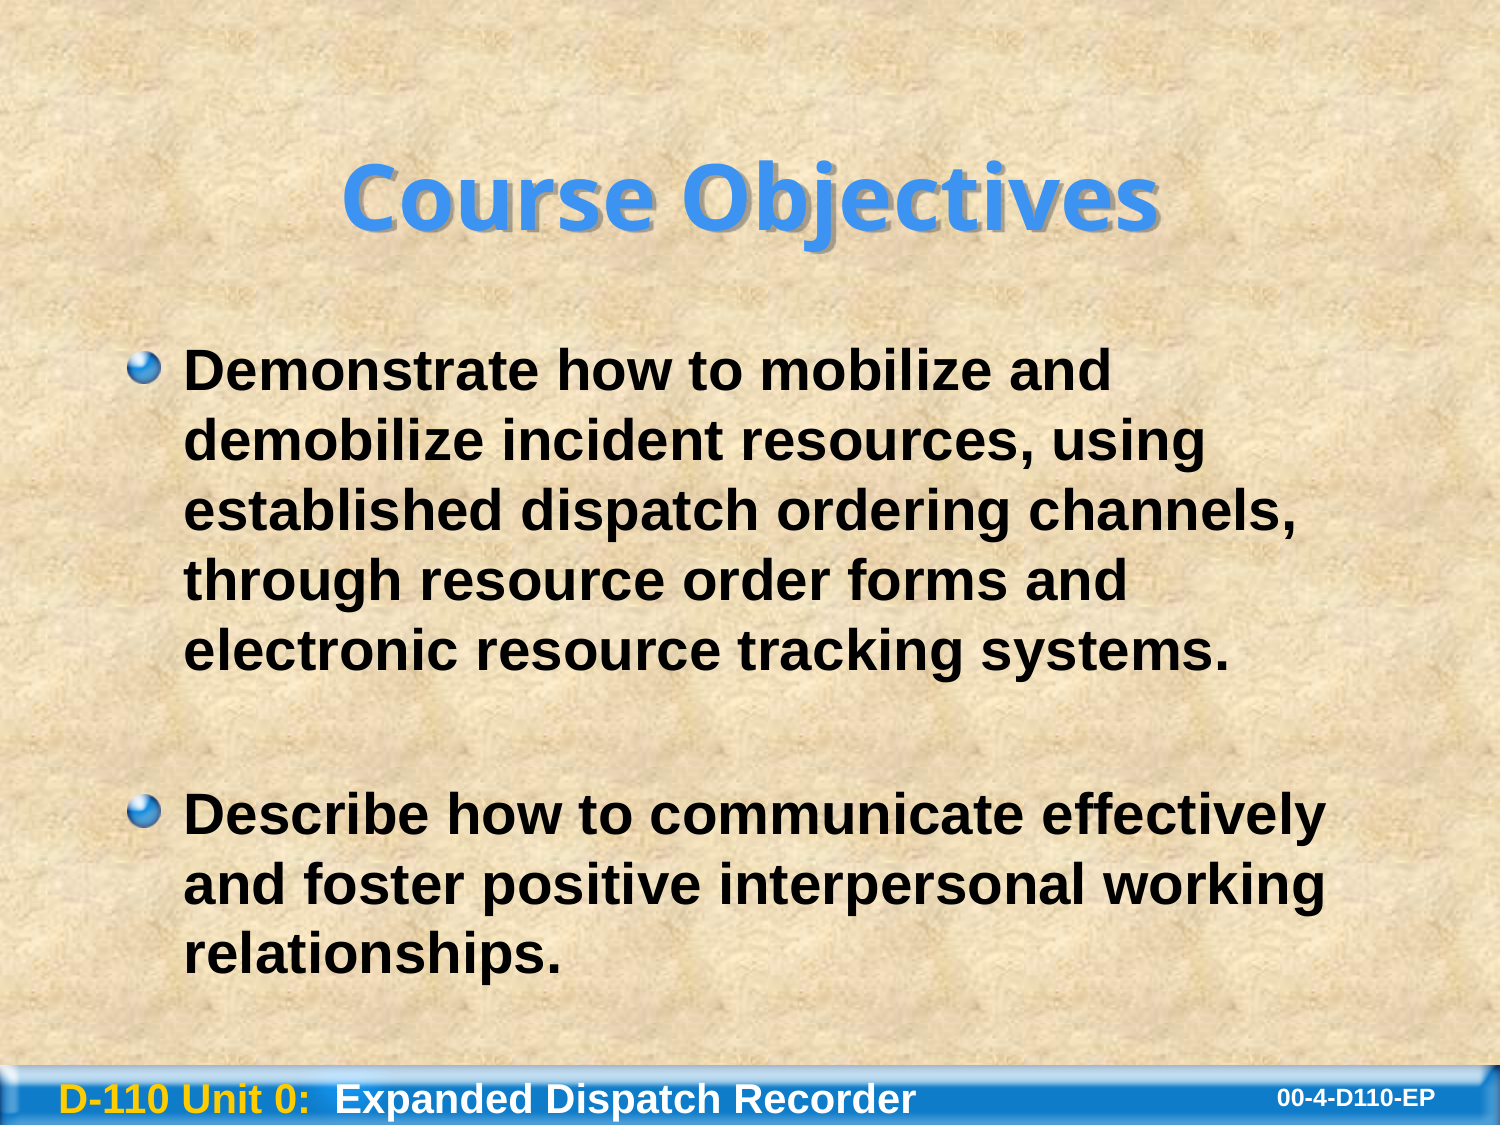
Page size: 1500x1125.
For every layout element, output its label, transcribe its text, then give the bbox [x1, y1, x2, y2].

title Course Objectives [112, 99, 1388, 288]
picture [0, 0, 1500, 1125]
text_box D-110 Unit 0: Expanded Dispatch Recorder [43, 1064, 1039, 1125]
list Demonstrate how to mobilize and demobilize incident resources, using established dispatch ordering channels, through resource order forms and electronic resource tracking systems. Describe how to communicate effectively and foster positive interpersonal working relationships. [112, 324, 1388, 1000]
